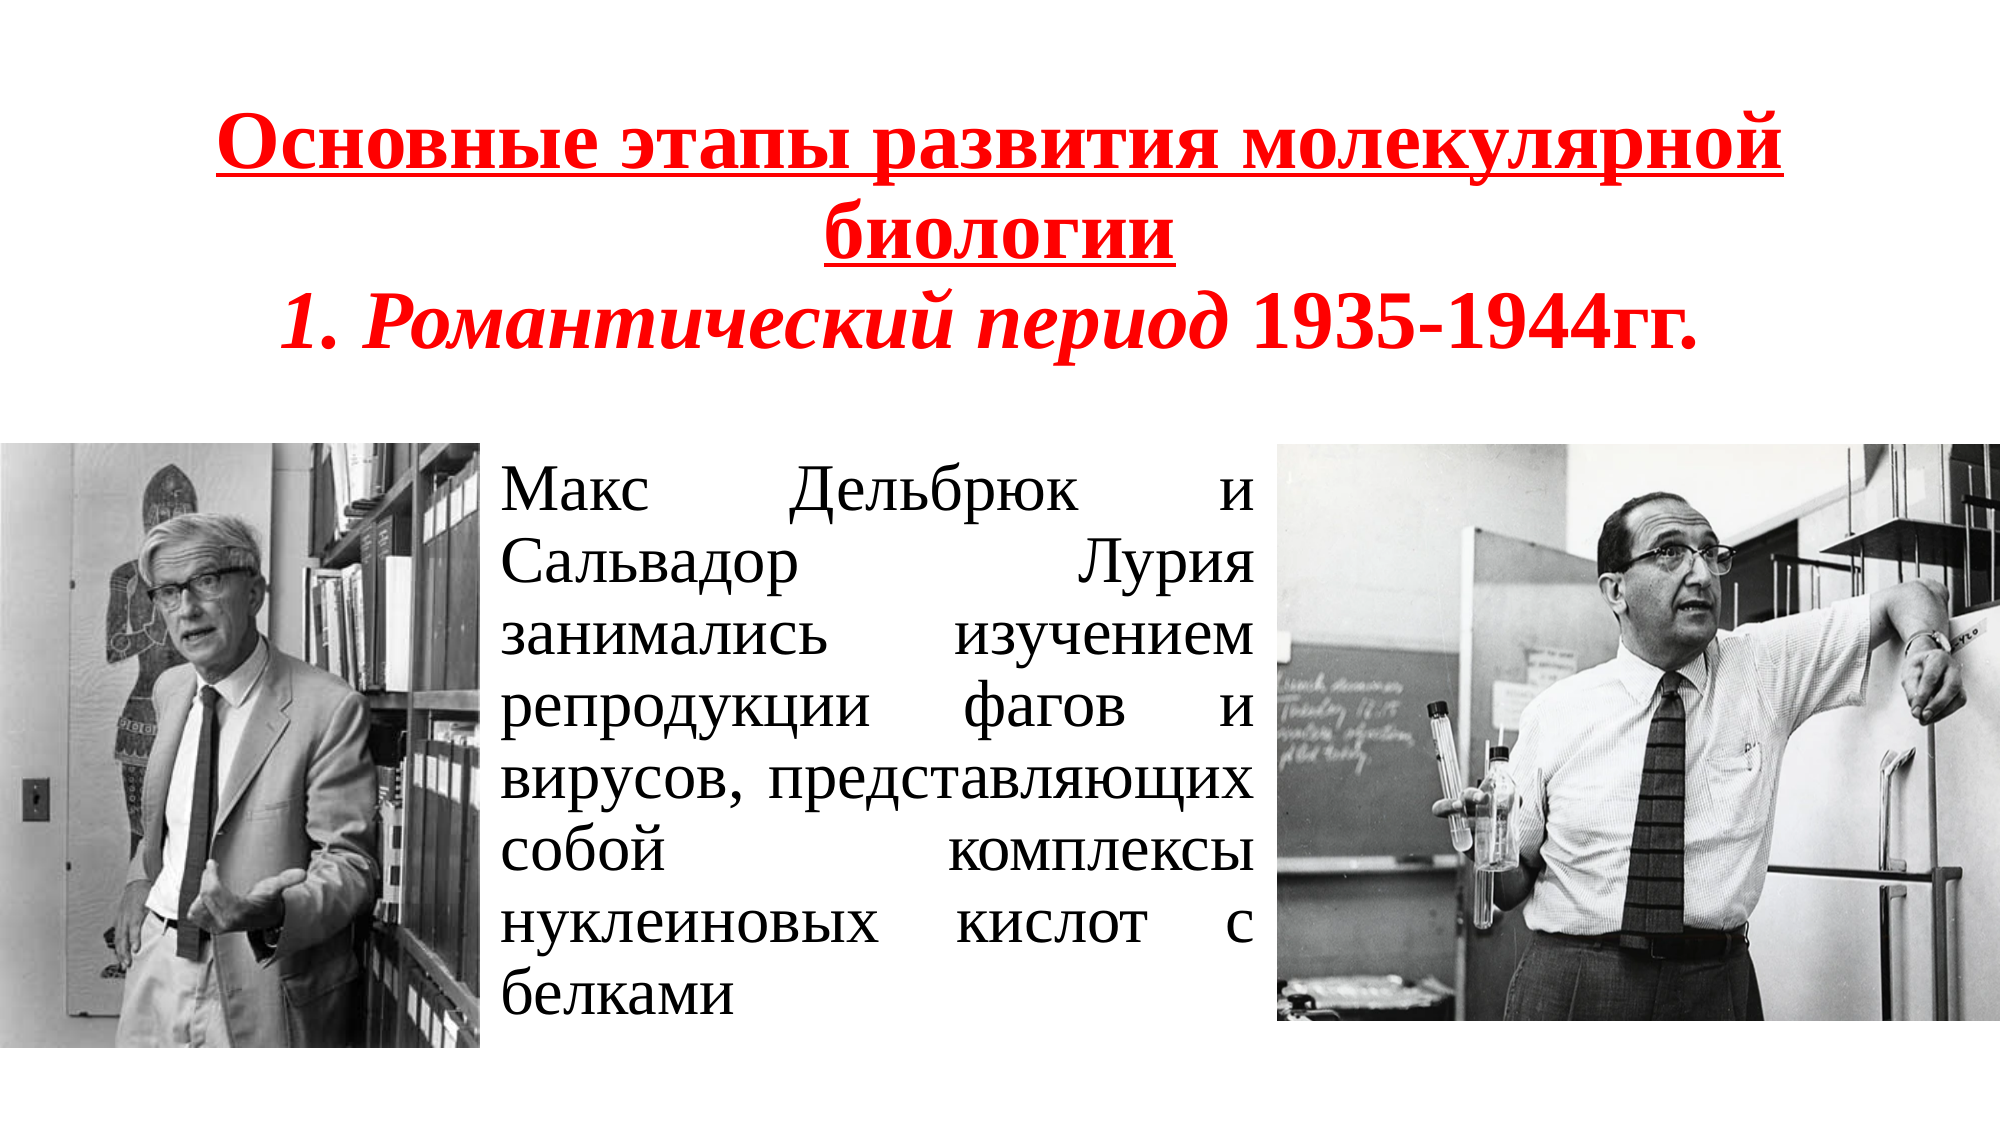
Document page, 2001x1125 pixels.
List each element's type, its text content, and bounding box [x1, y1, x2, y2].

list Макс Дельбрюк и Сальвадор Лурия занимались изучением репродукции фагов и вирусов, представляющих собой комплексы нуклеиновых кислот с белками [485, 444, 1271, 1047]
picture [0, 443, 480, 1049]
picture [1277, 444, 2000, 1021]
title Основные этапы развития молекулярной биологии 1. Романтический период 1935-1944гг. [137, 18, 1863, 444]
